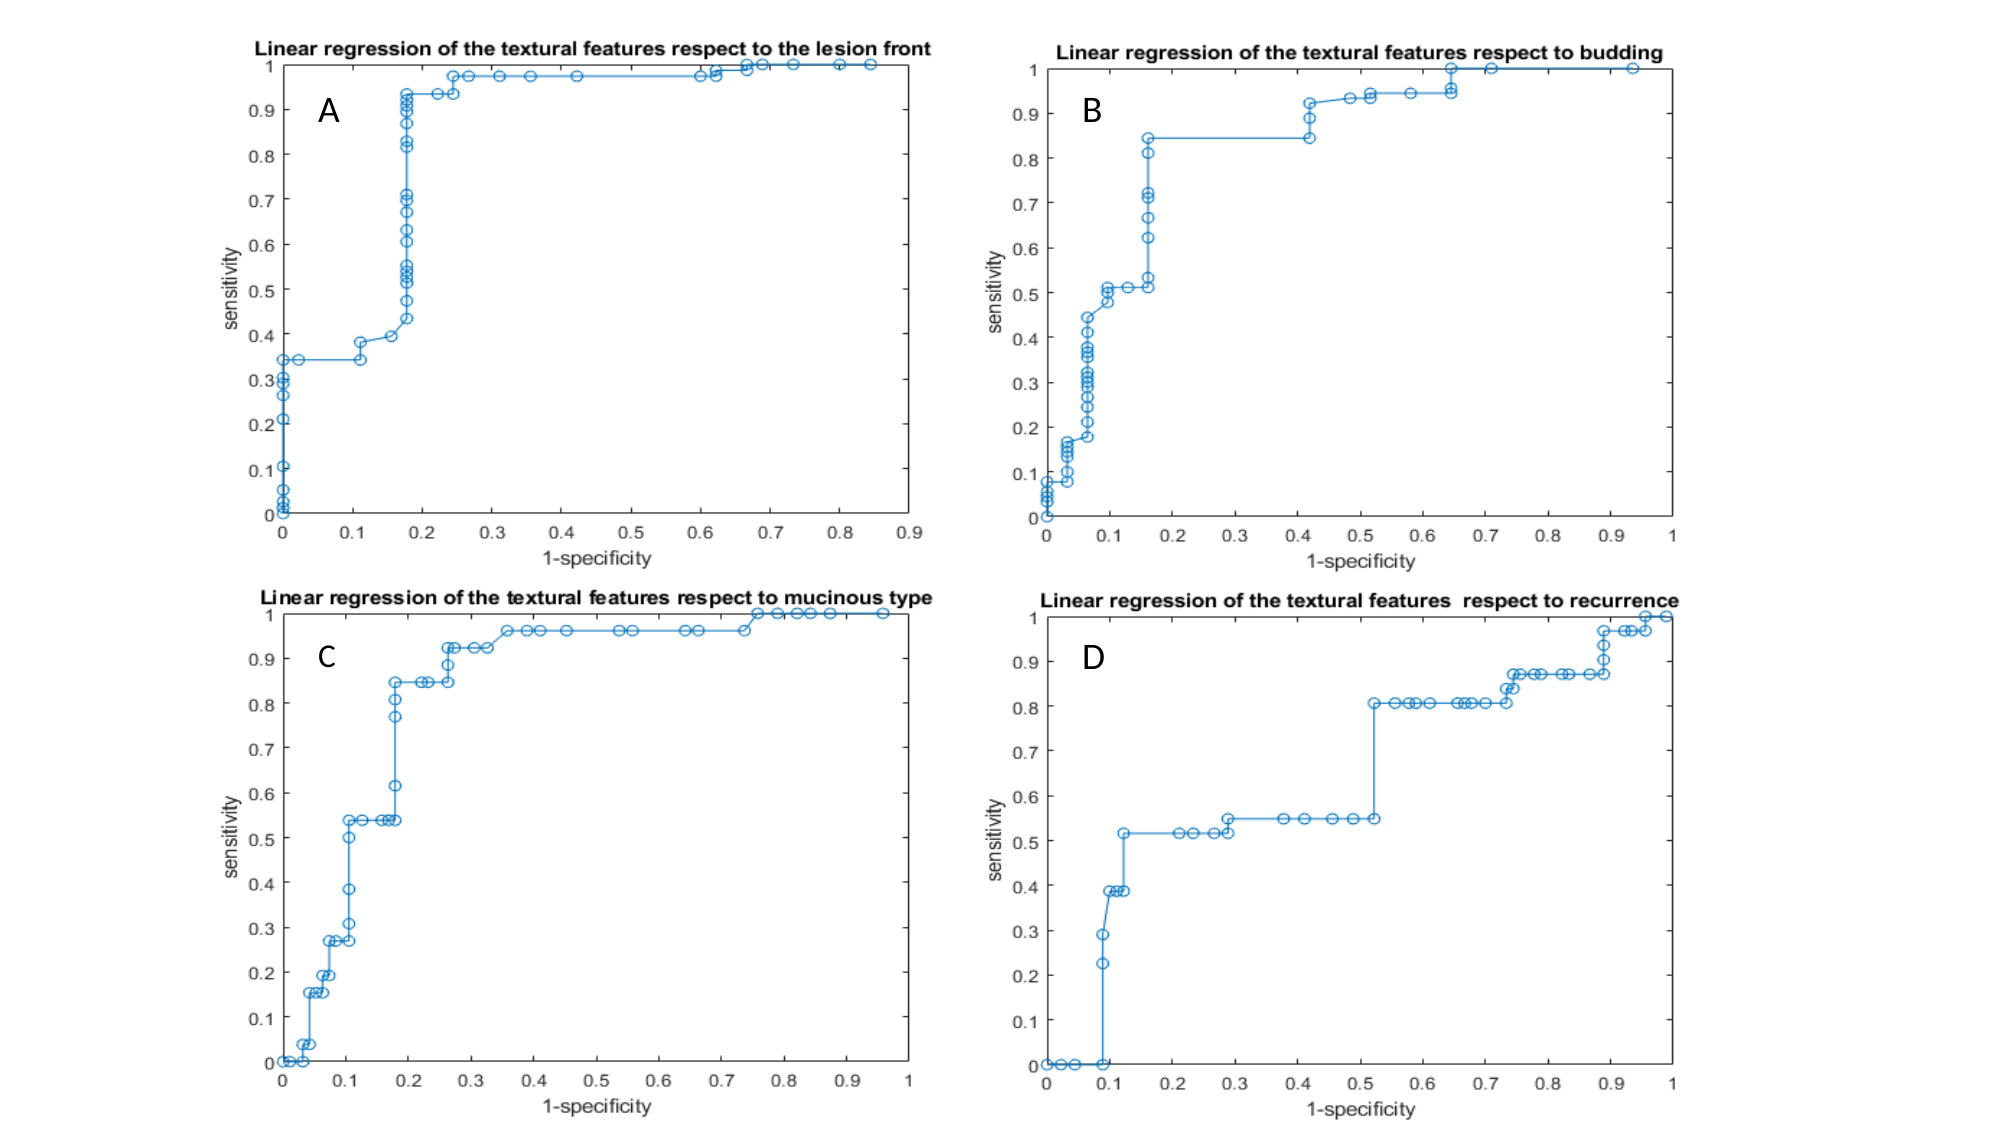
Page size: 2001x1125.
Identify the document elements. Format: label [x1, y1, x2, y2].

text_box [178, 24, 1750, 1125]
